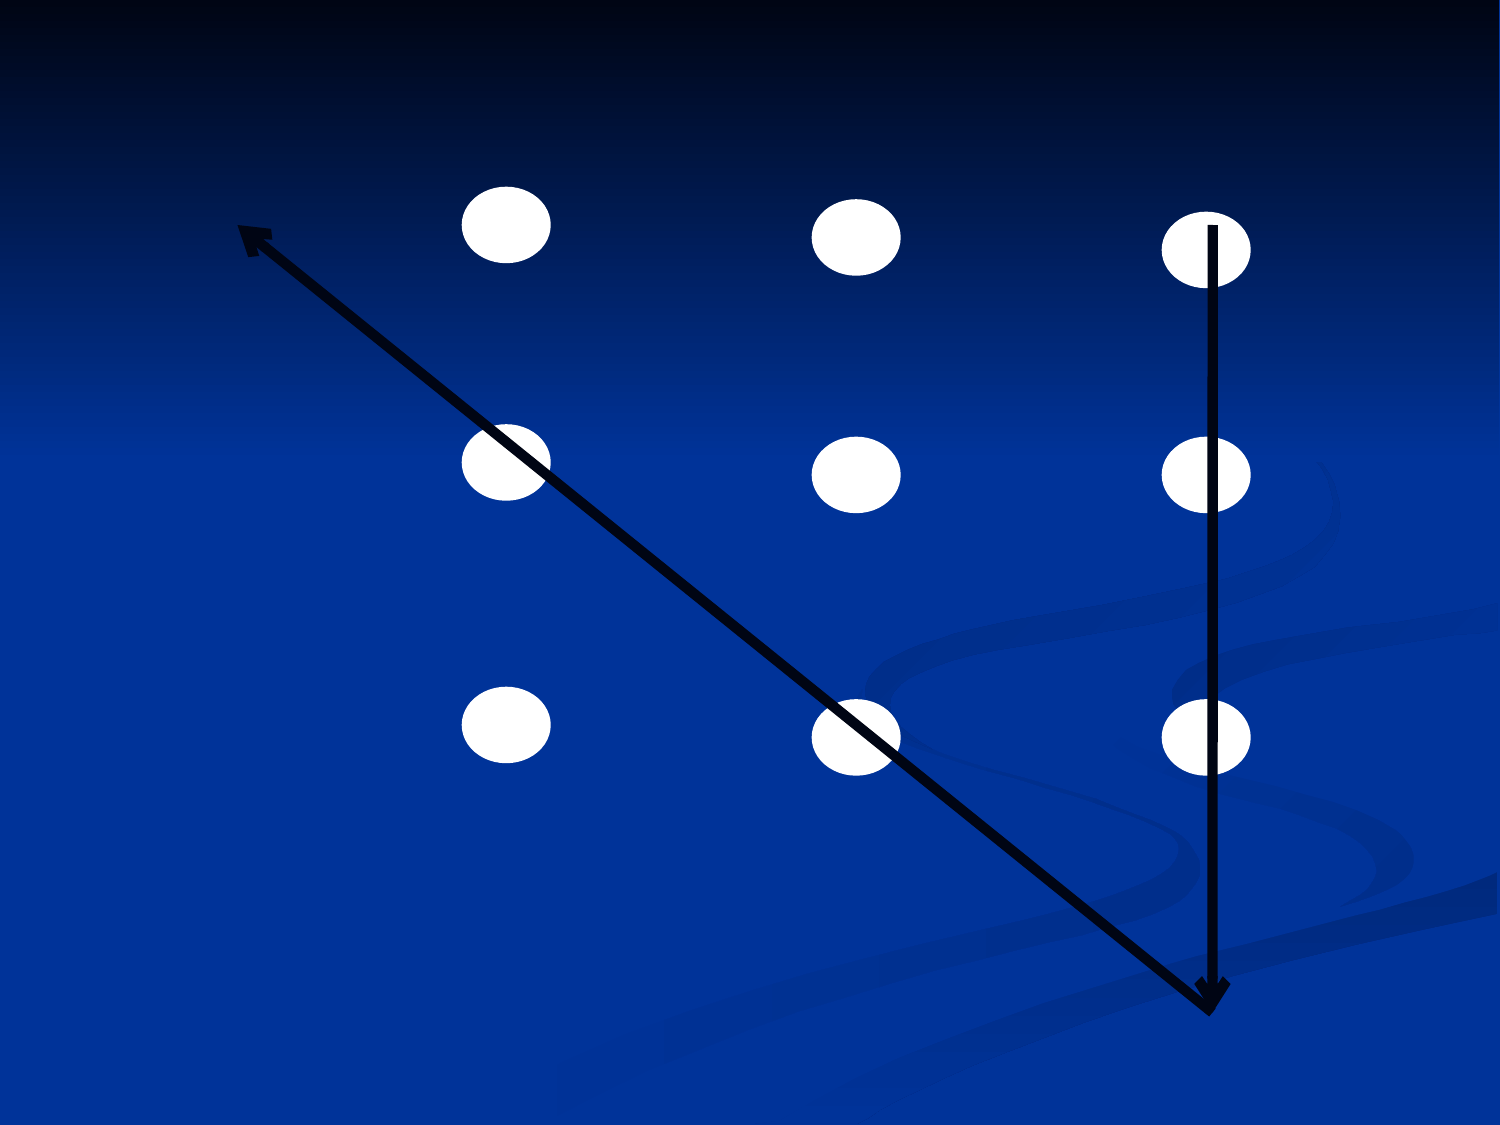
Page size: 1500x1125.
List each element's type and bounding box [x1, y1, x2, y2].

text_box [1218, 701, 1250, 774]
text_box [1175, 212, 1250, 287]
text_box [815, 199, 897, 223]
text_box [1218, 438, 1250, 512]
text_box [462, 187, 550, 223]
text_box [237, 224, 1213, 1013]
